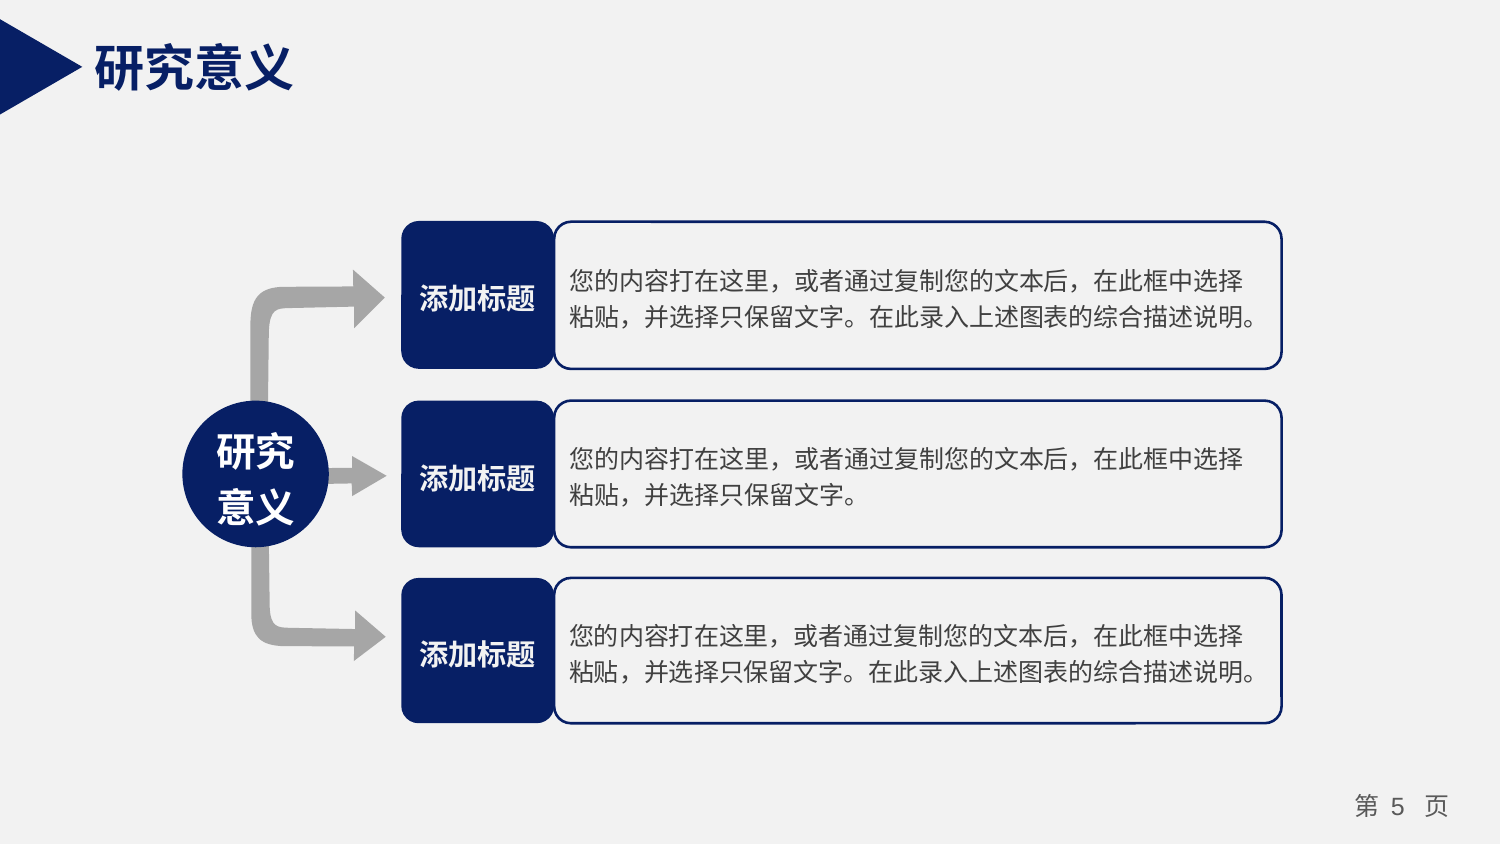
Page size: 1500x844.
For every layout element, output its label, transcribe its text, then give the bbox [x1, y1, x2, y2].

text_box 添加标题 [401, 220, 555, 369]
text_box 您的内容打在这里，或者通过复制您的文本后，在此框中选择粘贴，并选择只保留文字。在此录入上述图表的综合描述说明。 [554, 577, 1282, 724]
text_box 您的内容打在这里，或者通过复制您的文本后，在此框中选择粘贴，并选择只保留文字。在此录入上述图表的综合描述说明。 [554, 221, 1282, 369]
text_box 您的内容打在这里，或者通过复制您的文本后，在此框中选择粘贴，并选择只保留文字。 [554, 400, 1282, 548]
text_box [0, 19, 83, 115]
text_box 添加标题 [401, 400, 555, 548]
text_box [250, 269, 385, 401]
text_box [329, 456, 387, 497]
text_box 研究意义 [182, 400, 329, 548]
text_box 添加标题 [401, 577, 555, 724]
text_box [251, 547, 386, 662]
text_box 研究意义 [79, 29, 310, 105]
